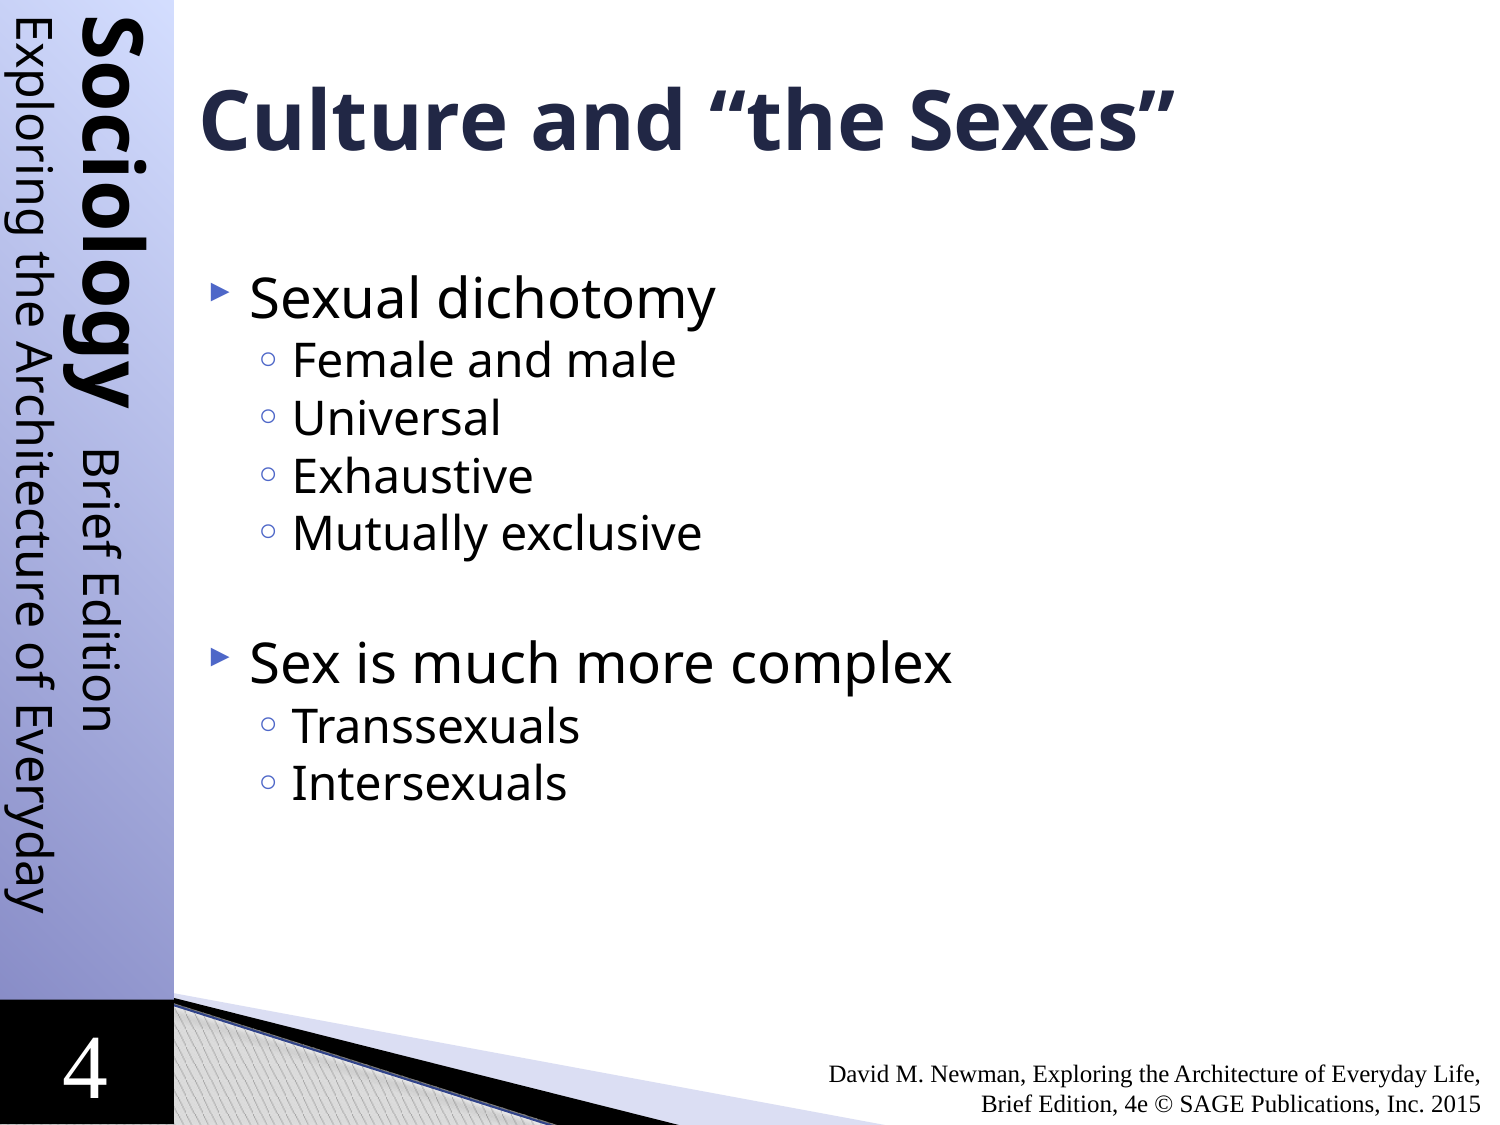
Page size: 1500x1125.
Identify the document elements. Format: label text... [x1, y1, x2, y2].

list Sexual dichotomy Female and male Universal Exhaustive Mutually exclusive Sex is much more complex Transsexuals Intersexuals [174, 187, 1413, 930]
picture [174, 1003, 558, 1125]
footer David M. Newman, Exploring the Architecture of Everyday Life, Brief Edition, 4e © SAGE Publications, Inc. 2015 [809, 1050, 1497, 1110]
title Culture and “the Sexes” [174, 0, 1500, 175]
